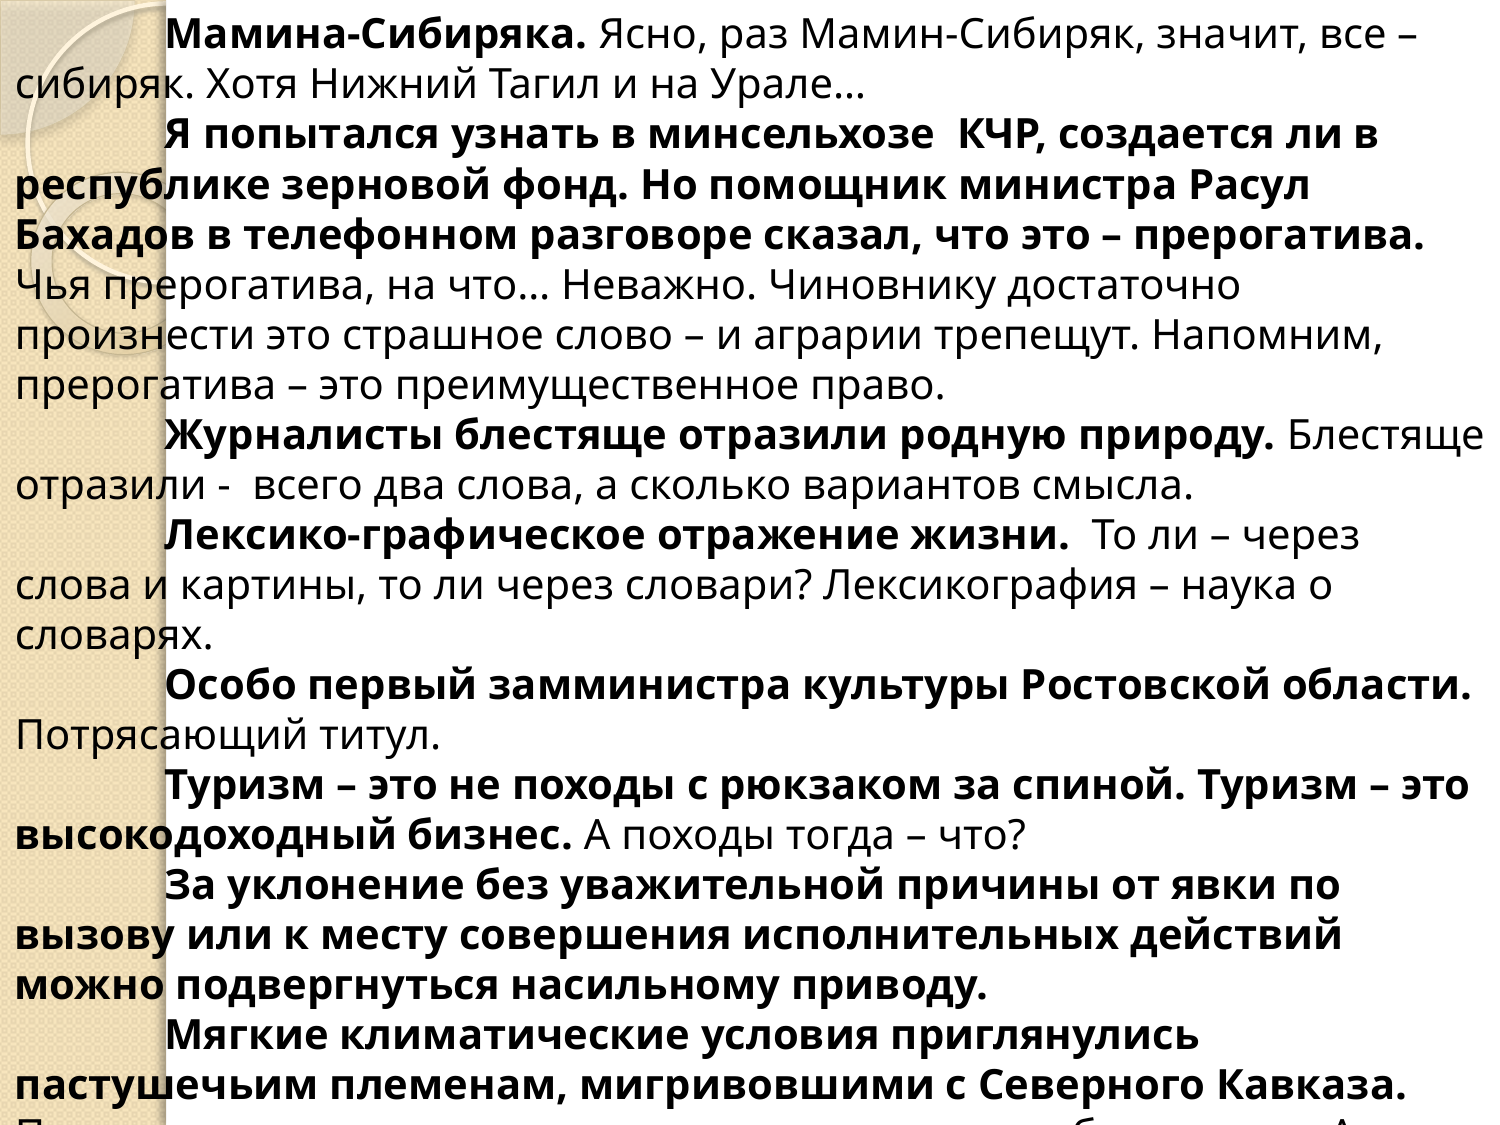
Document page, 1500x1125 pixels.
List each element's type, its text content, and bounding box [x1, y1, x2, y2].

text_box Мамина-Сибиряка. Ясно, раз Мамин-Сибиряк, значит, все – сибиряк. Хотя Нижний Тагил и на Урале… Я попытался узнать в минсельхозе КЧР, создается ли в республике зерновой фонд. Но помощник министра Расул Бахадов в телефонном разговоре сказал, что это – прерогатива. Чья прерогатива, на что… Неважно. Чиновнику достаточно произнести это страшное слово – и аграрии трепещут. Напомним, прерогатива – это преимущественное право. Журналисты блестяще отразили родную природу. Блестяще отразили - всего два слова, а сколько вариантов смысла. Лексико-графическое отражение жизни. То ли – через слова и картины, то ли через словари? Лексикография – наука о словарях. Особо первый замминистра культуры Ростовской области. Потрясающий титул. Туризм – это не походы с рюкзаком за спиной. Туризм – это высокодоходный бизнес. А походы тогда – что? За уклонение без уважительной причины от явки по вызову или к месту совершения исполнительных действий можно подвергнуться насильному приводу. Мягкие климатические условия приглянулись пастушечьим племенам, мигривовшими с Северного Кавказа. Пастушечьи – племена пастушек, видимо, совсем без пастуха. А у пастухов были свои племен, пастушьи. [0, 0, 1500, 1125]
